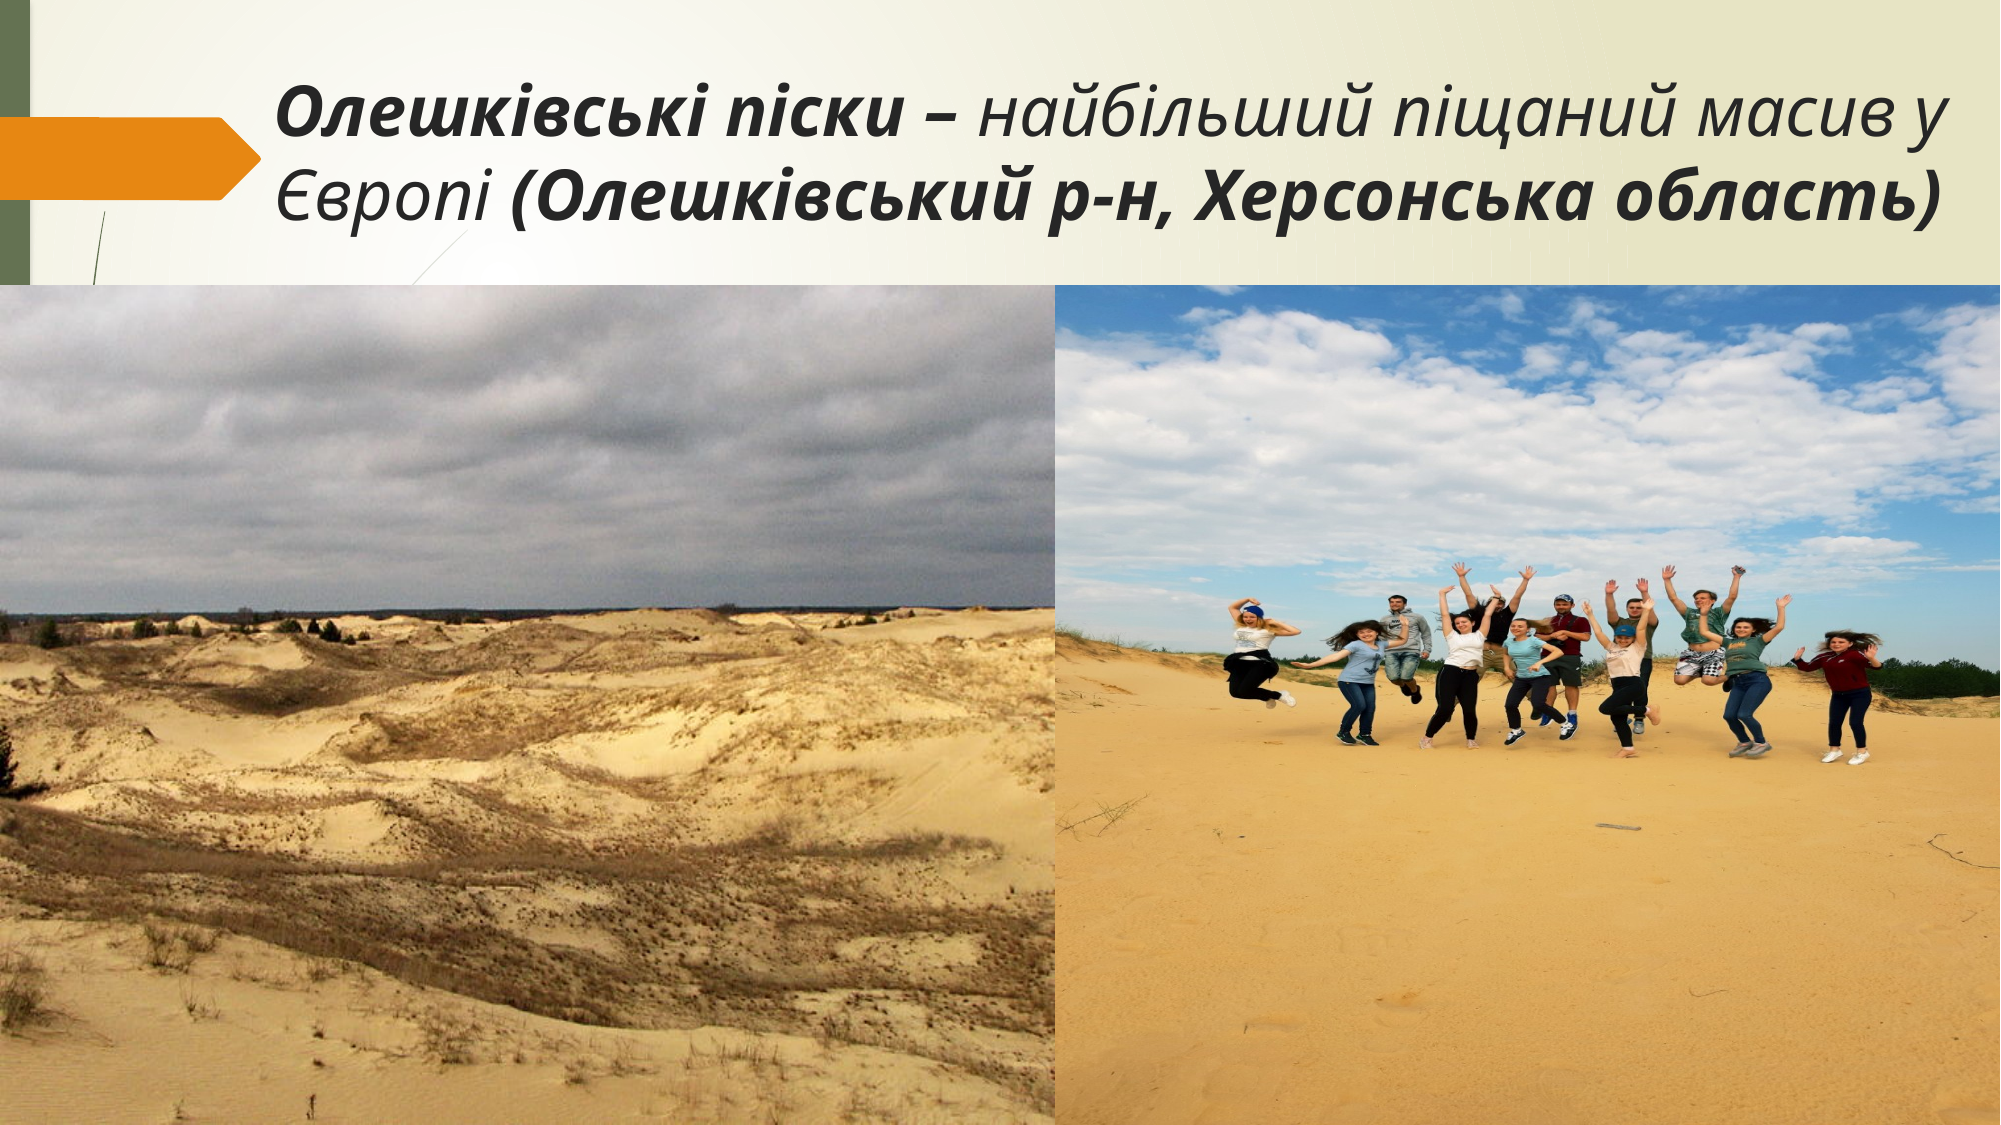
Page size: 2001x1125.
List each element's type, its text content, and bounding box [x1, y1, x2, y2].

title Олешківські піски – найбільший піщаний масив у Європі (Олешківський р-н, Херсонська область) [258, 58, 1970, 269]
picture [0, 284, 2000, 1125]
